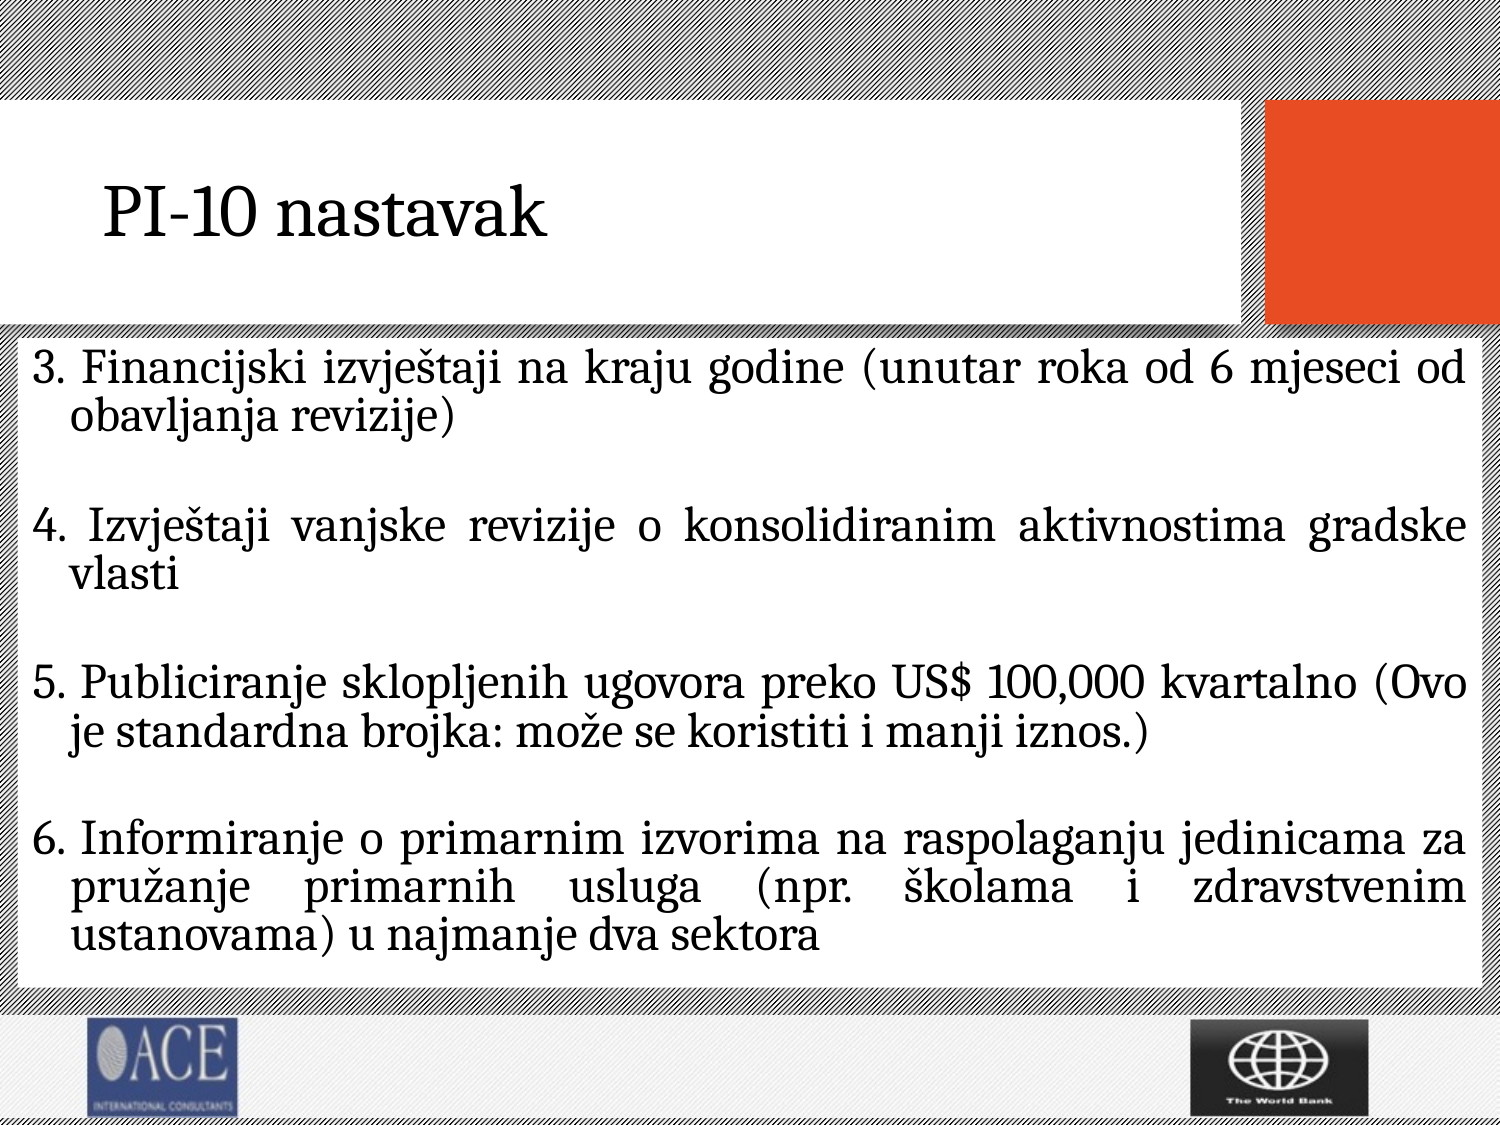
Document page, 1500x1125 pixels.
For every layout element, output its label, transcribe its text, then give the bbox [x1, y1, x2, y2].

picture [0, 0, 1500, 1125]
list 3. Financijski izvještaji na kraju godine (unutar roka od 6 mjeseci od obavljanja revizije) 4. Izvještaji vanjske revizije o konsolidiranim aktivnostima gradske vlasti 5. Publiciranje sklopljenih ugovora preko US$ 100,000 kvartalno (Ovo je standardna brojka: može se koristiti i manji iznos.) 6. Informiranje o primarnim izvorima na raspolaganju jedinicama za pružanje primarnih usluga (npr. školama i zdravstvenim ustanovama) u najmanje dva sektora [17, 337, 1483, 988]
title PI-10 nastavak [86, 123, 1219, 301]
